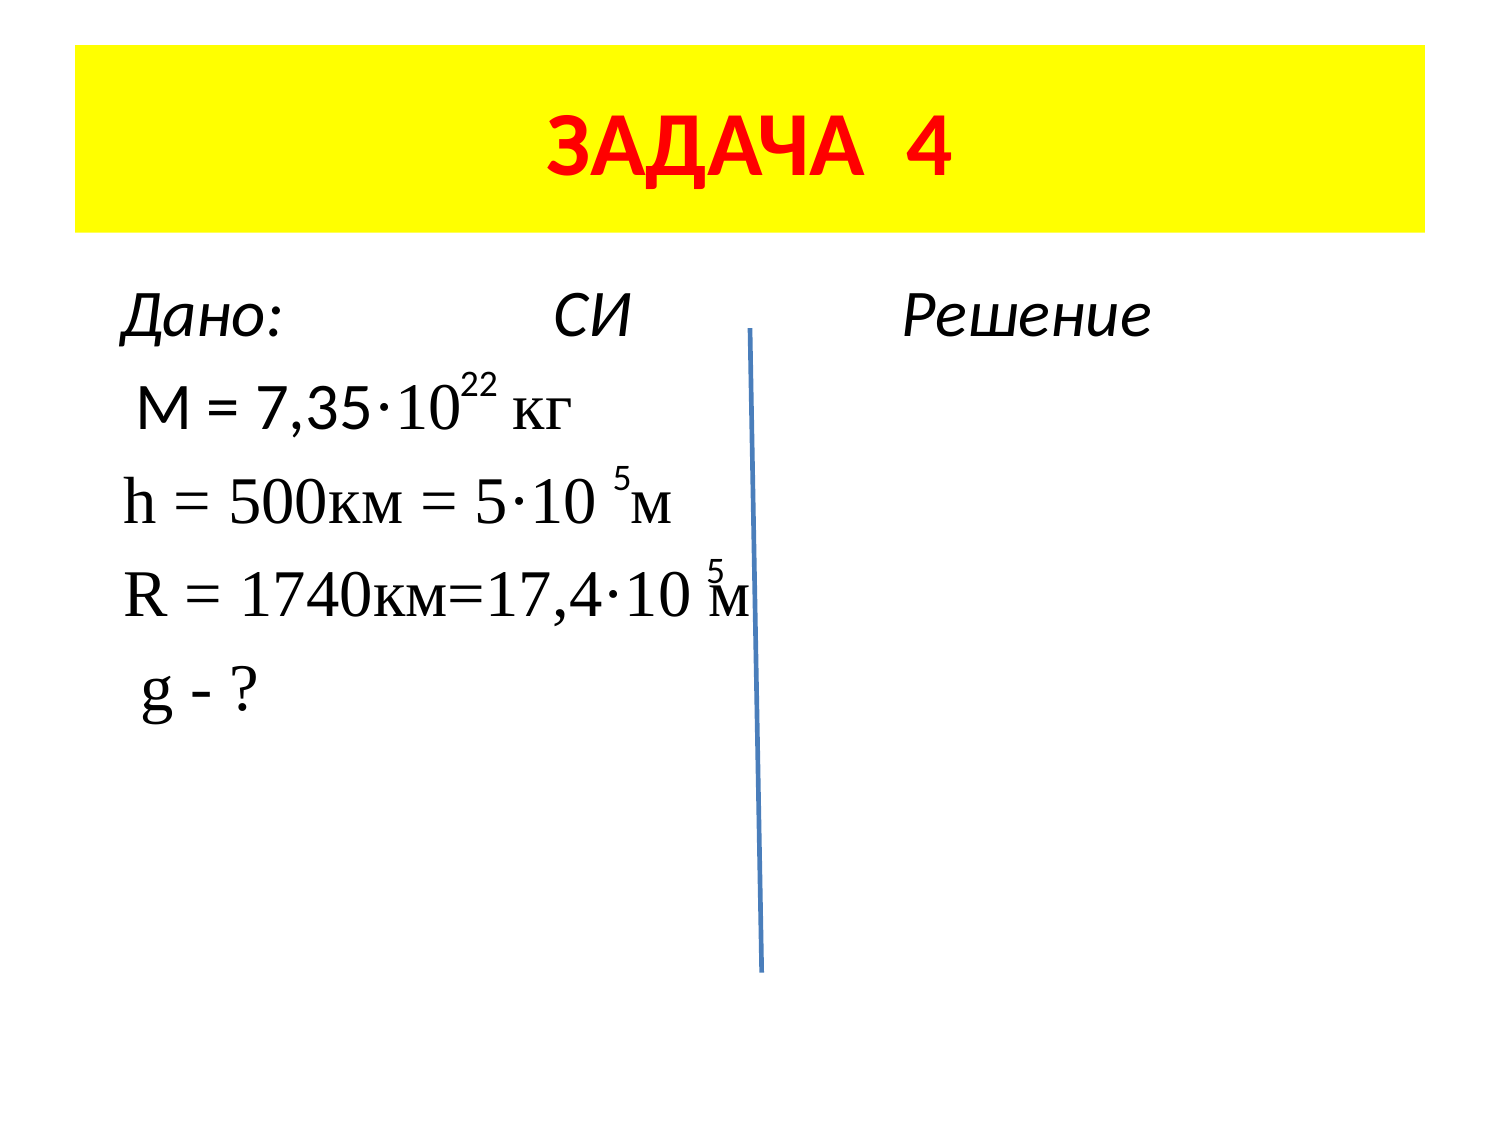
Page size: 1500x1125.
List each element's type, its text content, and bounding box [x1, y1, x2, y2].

text_box 22 [445, 351, 518, 412]
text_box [433, 644, 1079, 657]
list Дано: СИ Решение M = 7,35·10 кг h = 500км = 5·10 м R = 1740км=17,4·10 м g - ? [75, 262, 1425, 1005]
title ЗАДАЧА 4 [75, 45, 1425, 233]
text_box 5 [691, 538, 739, 599]
text_box 5 [597, 445, 647, 505]
